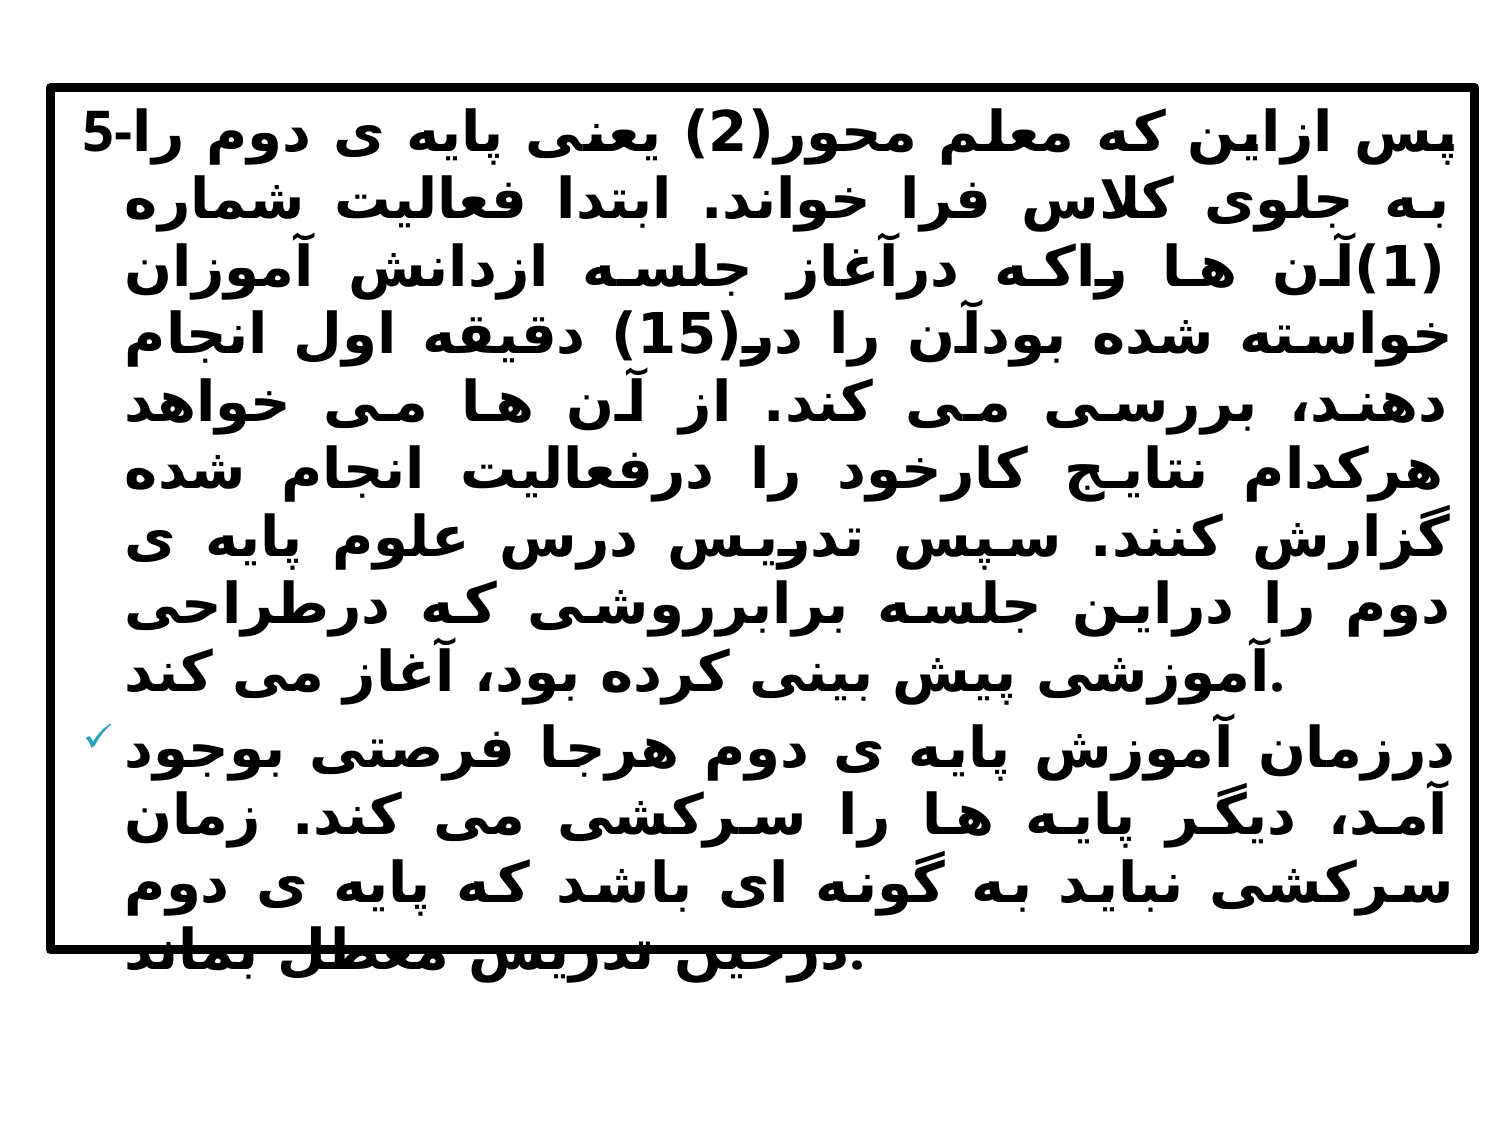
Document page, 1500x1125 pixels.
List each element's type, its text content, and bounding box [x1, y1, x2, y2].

list 5-پس ازاین که معلم محور(2) یعنی پایه ی دوم را به جلوی کلاس فرا خواند. ابتدا فعالیت شماره (1)آن ها راکه درآغاز جلسه ازدانش آموزان خواسته شده بودآن را در(15) دقیقه اول انجام دهند، بررسی می کند. از آن ها می خواهد هرکدام نتایج کارخود را درفعالیت انجام شده گزارش کنند. سپس تدریس درس علوم پایه ی دوم را دراین جلسه برابرروشی که درطراحی آموزشی پیش بینی کرده بود، آغاز می کند. درزمان آموزش پایه ی دوم هرجا فرصتی بوجود آمد، دیگر پایه ها را سرکشی می کند. زمان سرکشی نباید به گونه ای باشد که پایه ی دوم درحین تدریس معطل بماند. [46, 83, 1479, 954]
